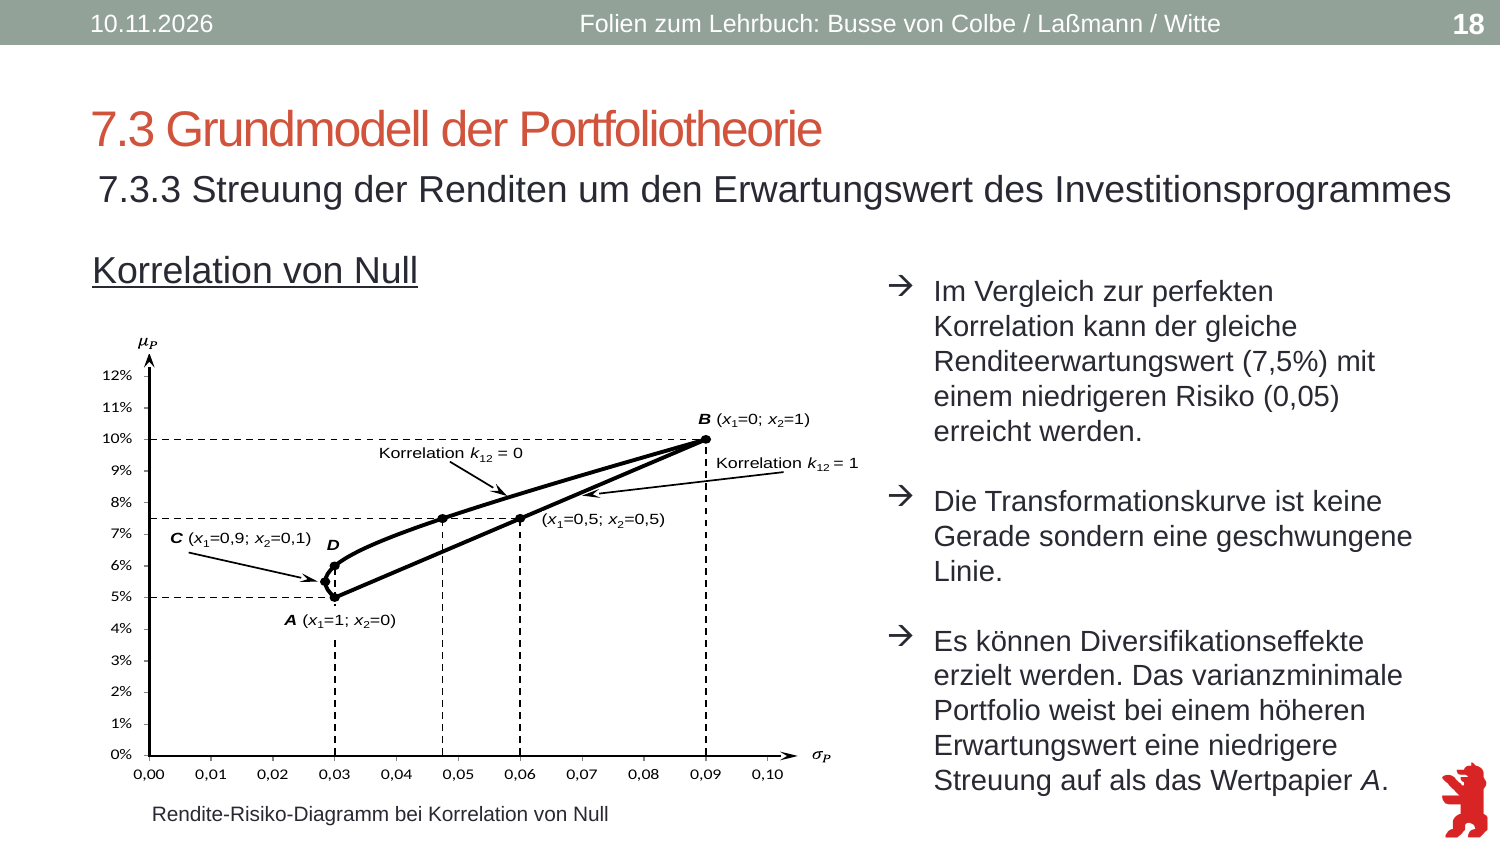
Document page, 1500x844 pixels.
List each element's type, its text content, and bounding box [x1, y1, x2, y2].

picture [74, 310, 865, 807]
text_box Korrelation von Null [77, 238, 434, 299]
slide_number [75, 2, 550, 43]
text_box Im Vergleich zur perfekten Korrelation kann der gleiche Renditeerwartungswert (7,5%) mit einem niedrigeren Risiko (0,05) erreicht werden. Die Transformationskurve ist keine Gerade sondern eine geschwungene Linie. Es können Diversifikationseffekte erzielt werden. Das varianzminimale Portfolio weist bei einem höheren Erwartungswert eine niedrigere Streuung auf als das Wertpapier A. [871, 264, 1439, 804]
slide_number 18 [1325, 2, 1500, 43]
title 7.3 Grundmodell der Portfoliotheorie [75, 65, 1425, 188]
text_box 7.3.3 Streuung der Renditen um den Erwartungswert des Investitionsprogrammes [83, 157, 1468, 217]
picture [1434, 760, 1500, 844]
footer Folien zum Lehrbuch: Busse von Colbe / Laßmann / Witte [562, 2, 1238, 43]
text_box Rendite-Risiko-Diagramm bei Korrelation von Null [137, 816, 624, 833]
